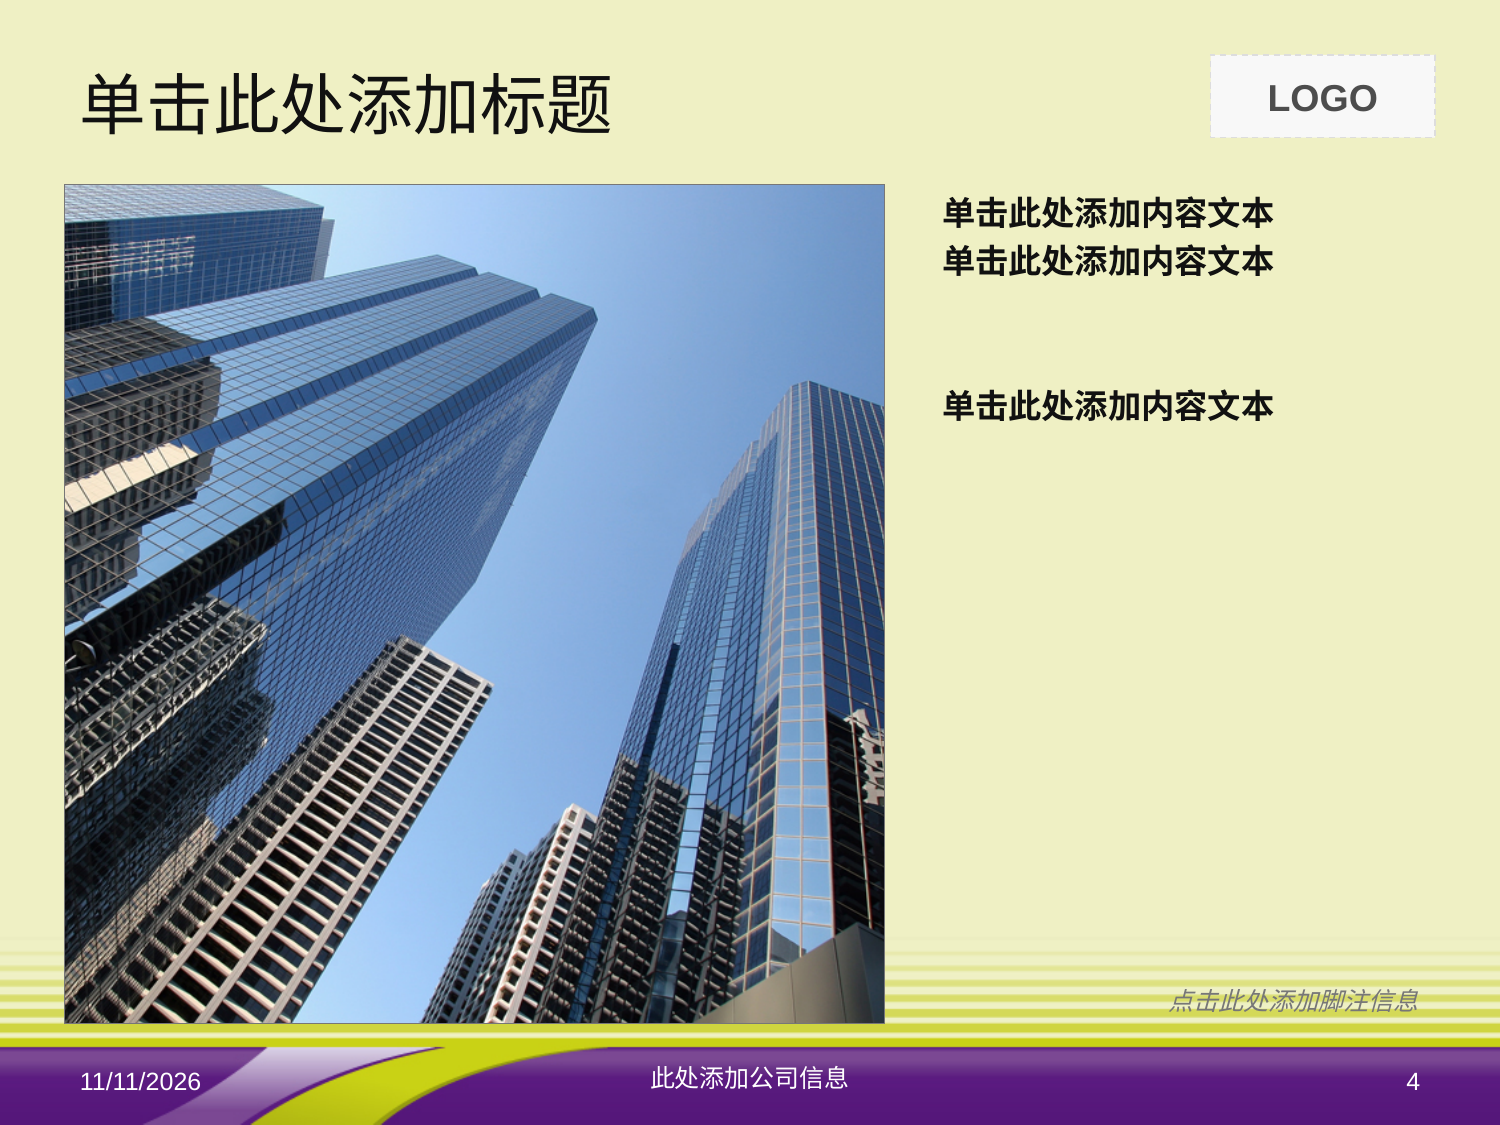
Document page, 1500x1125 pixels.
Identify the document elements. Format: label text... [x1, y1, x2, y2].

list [64, 184, 885, 1024]
footer 此处添加公司信息 [512, 1058, 988, 1103]
list 单击此处添加内容文本 单击此处添加内容文本 单击此处添加内容文本 [927, 184, 1431, 1035]
title 单击此处添加标题 [64, 44, 1436, 161]
slide_number 4 [1085, 1058, 1436, 1103]
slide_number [64, 1058, 415, 1103]
picture [0, 0, 1500, 1125]
text_box 点击此处添加脚注信息 [1153, 978, 1434, 1023]
